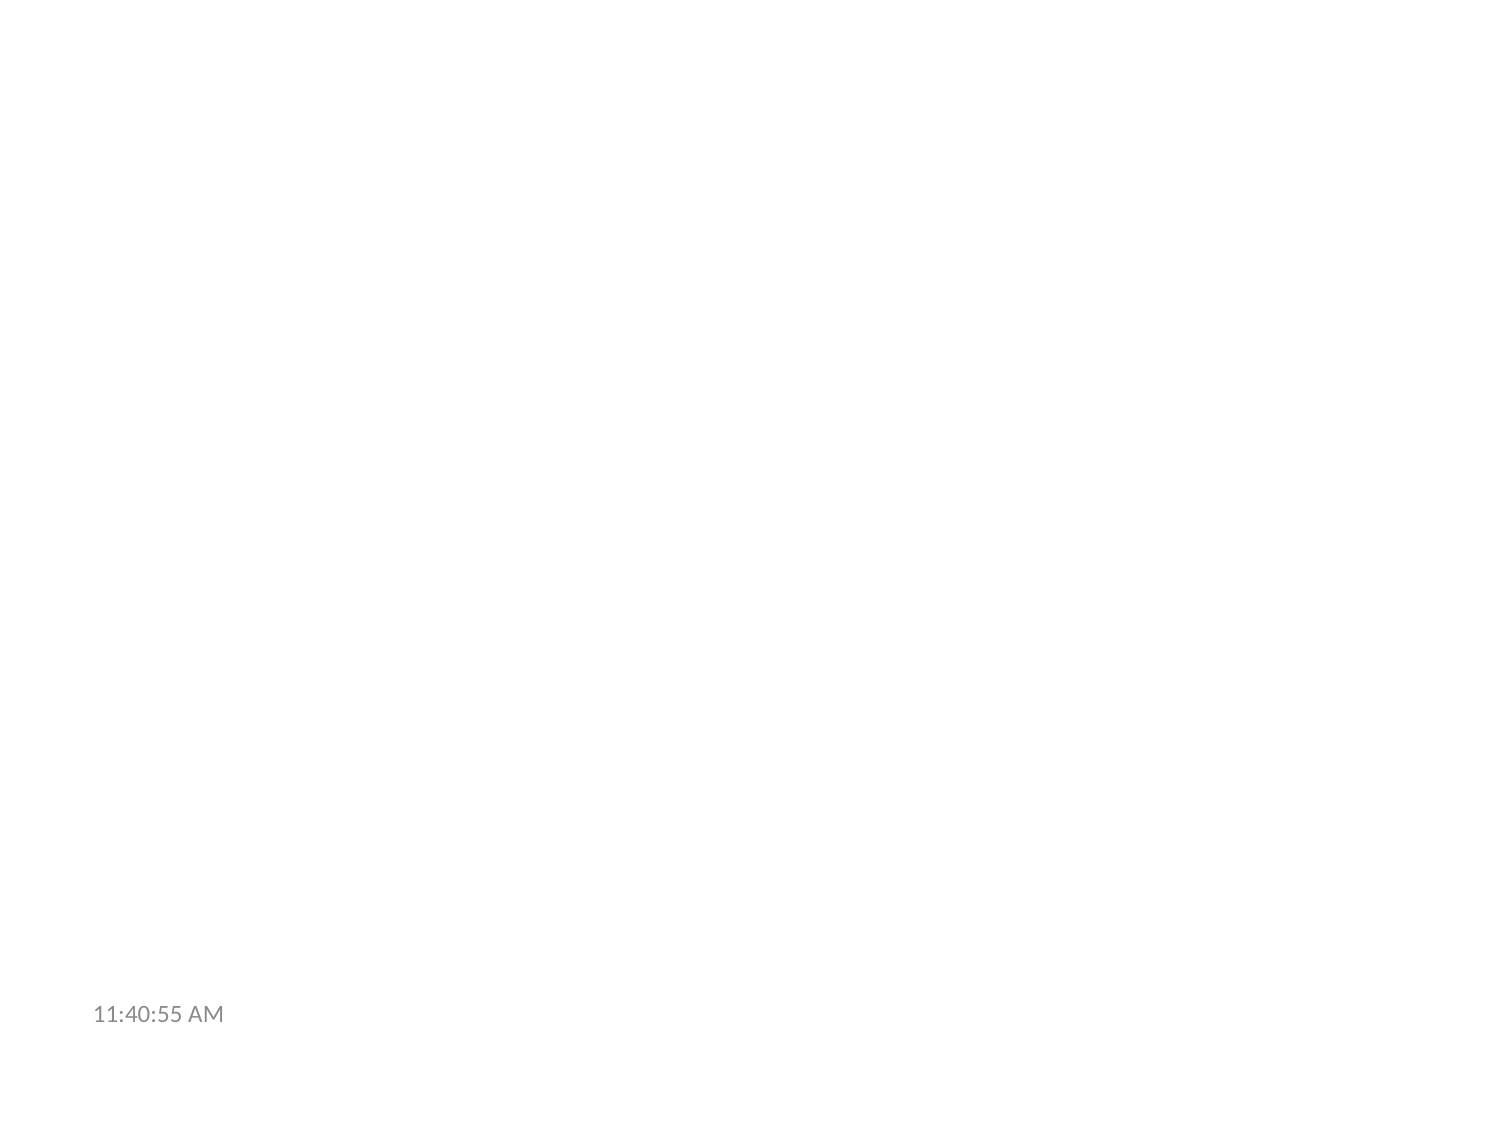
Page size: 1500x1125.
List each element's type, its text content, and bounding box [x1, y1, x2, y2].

text_box 3:35:09 PM [77, 982, 428, 1043]
